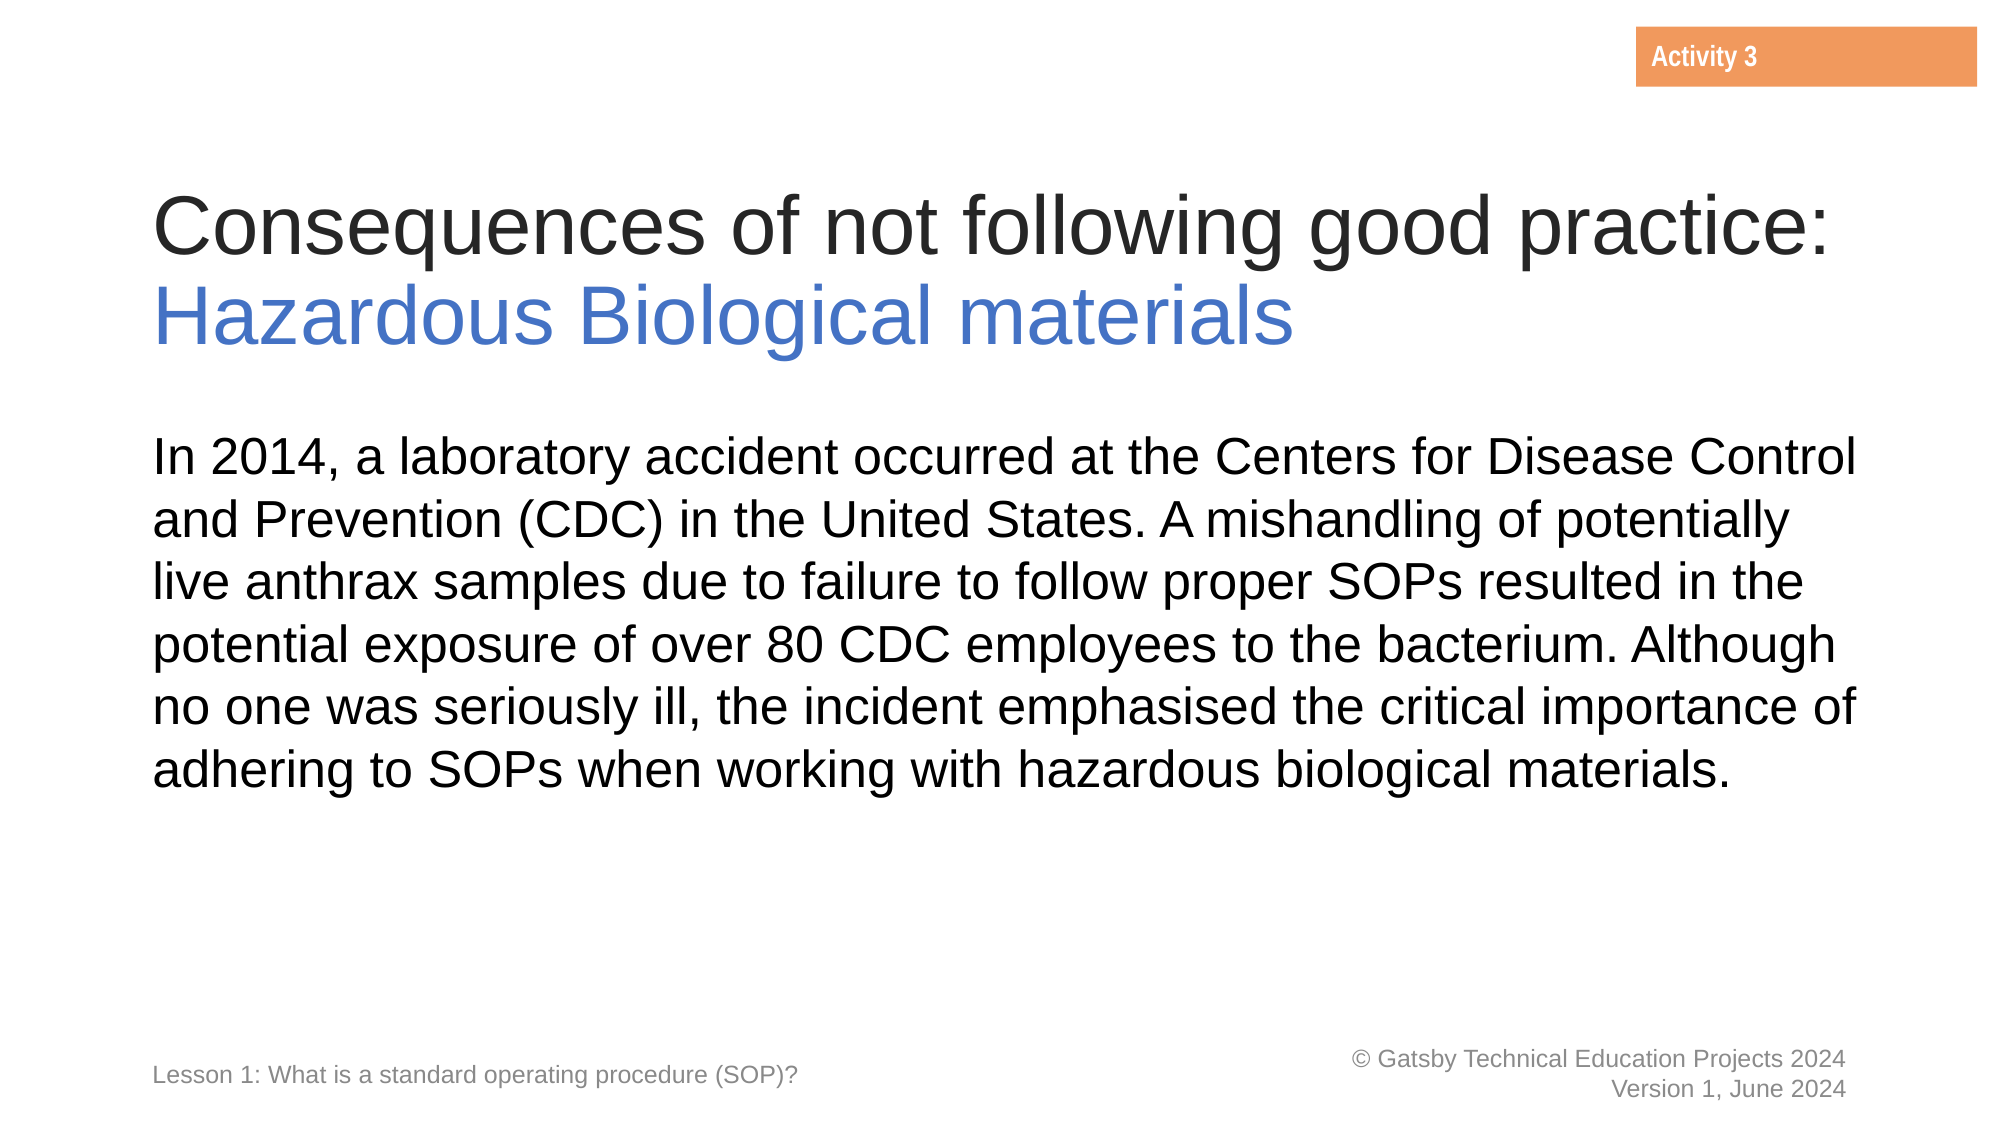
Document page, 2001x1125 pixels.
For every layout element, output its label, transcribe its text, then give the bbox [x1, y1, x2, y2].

text_box In 2014, a laboratory accident occurred at the Centers for Disease Control and Prevention (CDC) in the United States. A mishandling of potentially live anthrax samples due to failure to follow proper SOPs resulted in the potential exposure of over 80 CDC employees to the bacterium. Although no one was seriously ill, the incident emphasised the critical importance of adhering to SOPs when working with hazardous biological materials. [137, 407, 1894, 813]
title Consequences of not following good practice: Hazardous Biological materials [137, 163, 1863, 382]
list Activity 3 [1636, 26, 1978, 87]
list Lesson 1: What is a standard operating procedure (SOP)? [137, 1042, 829, 1103]
